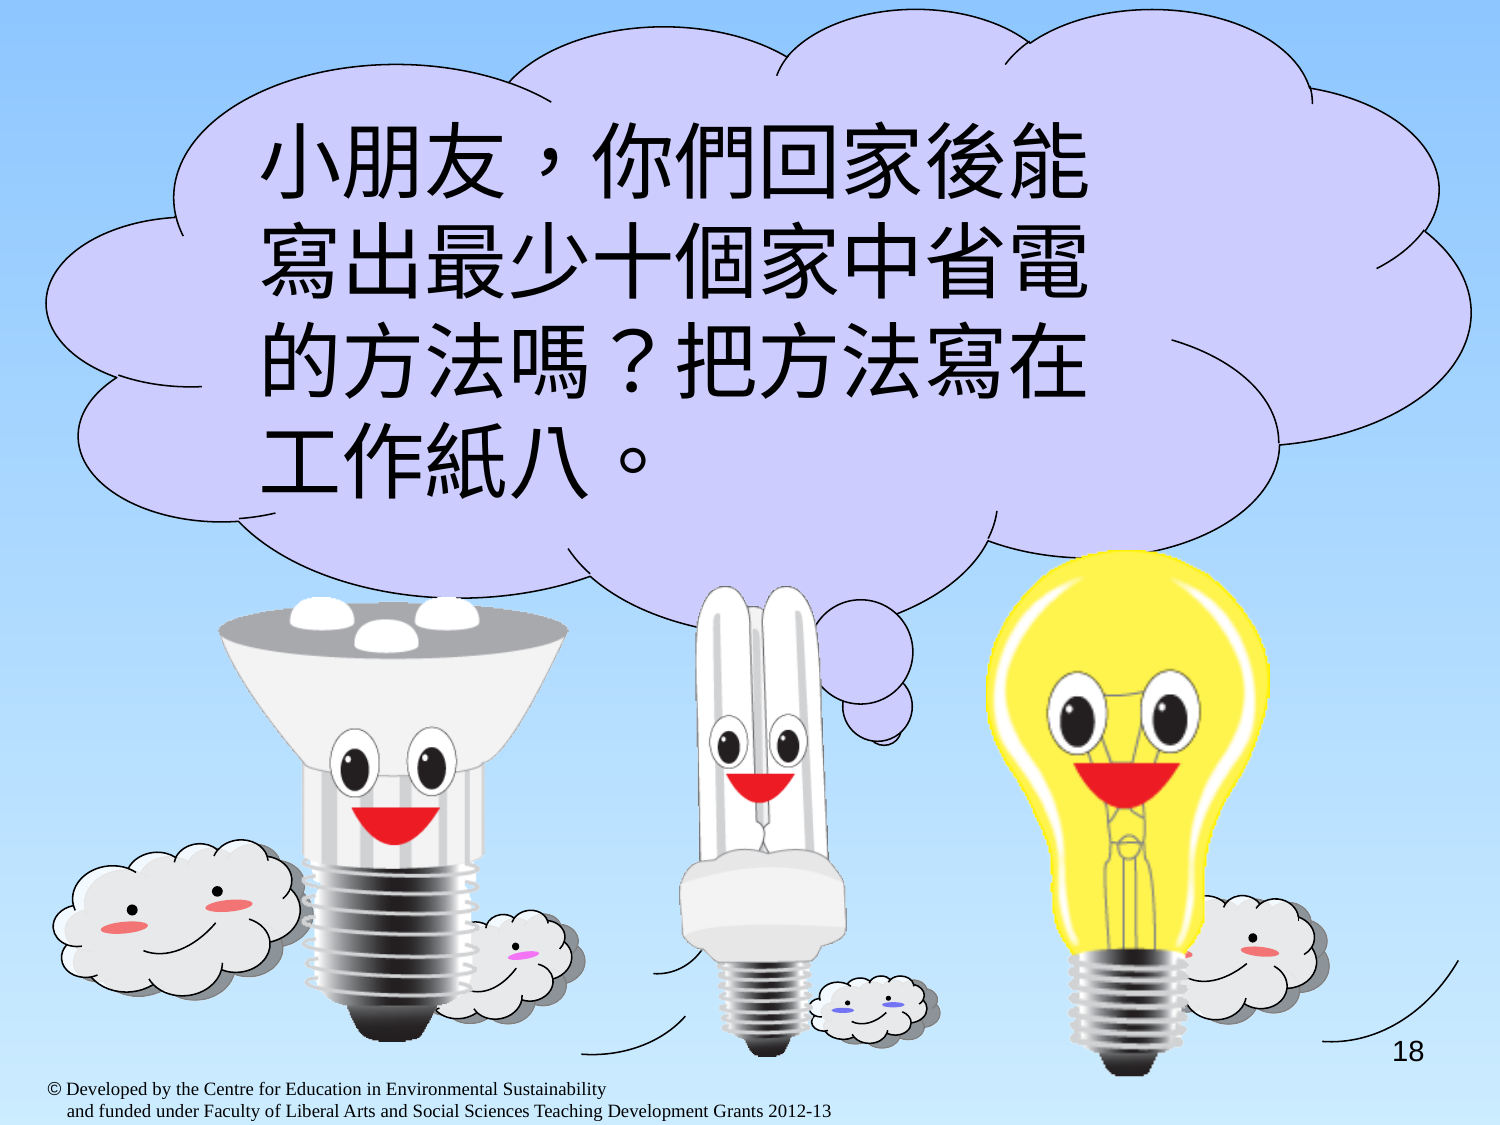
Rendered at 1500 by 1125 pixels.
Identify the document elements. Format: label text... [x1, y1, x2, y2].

text_box © Developed by the Centre for Education in Environmental Sustainability and funded under Faculty of Liberal Arts and Social Sciences Teaching Development Grants 2012-13 [33, 1069, 852, 1125]
picture [218, 597, 569, 1042]
text_box 小朋友，你們回家後能寫出最少十個家中省電的方法嗎？把方法寫在工作紙八。 [46, 9, 1472, 746]
slide_number 18 [1143, 1024, 1440, 1103]
picture [678, 585, 847, 1057]
picture [985, 550, 1270, 1079]
